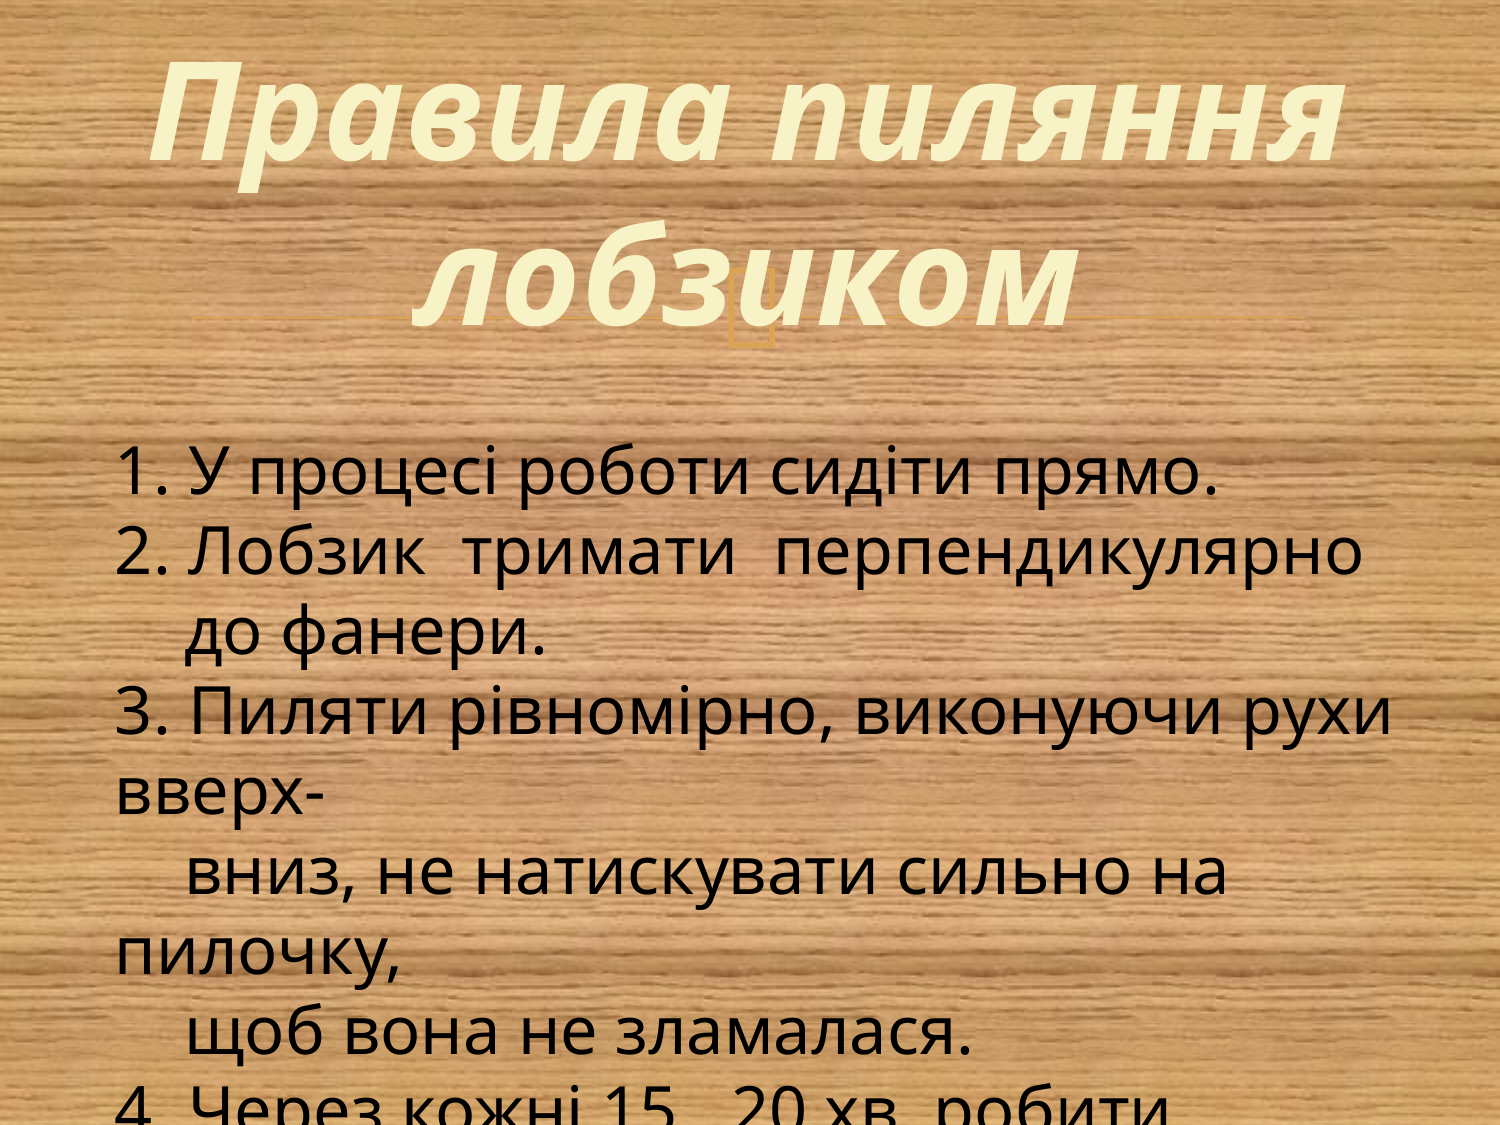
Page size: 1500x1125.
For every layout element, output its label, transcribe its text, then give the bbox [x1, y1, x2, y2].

title Правила пиляння лобзиком [112, 101, 1385, 275]
text_box 1. У процесі роботи сидіти прямо. 2. Лобзик тримати перпендикулярно до фанери. 3. Пиляти рівномірно, виконуючи рухи вверх- вниз, не натискувати сильно на пилочку, щоб вона не зламалася. 4. Через кожні 15...20 хв. робити перерву. [100, 420, 1447, 1125]
